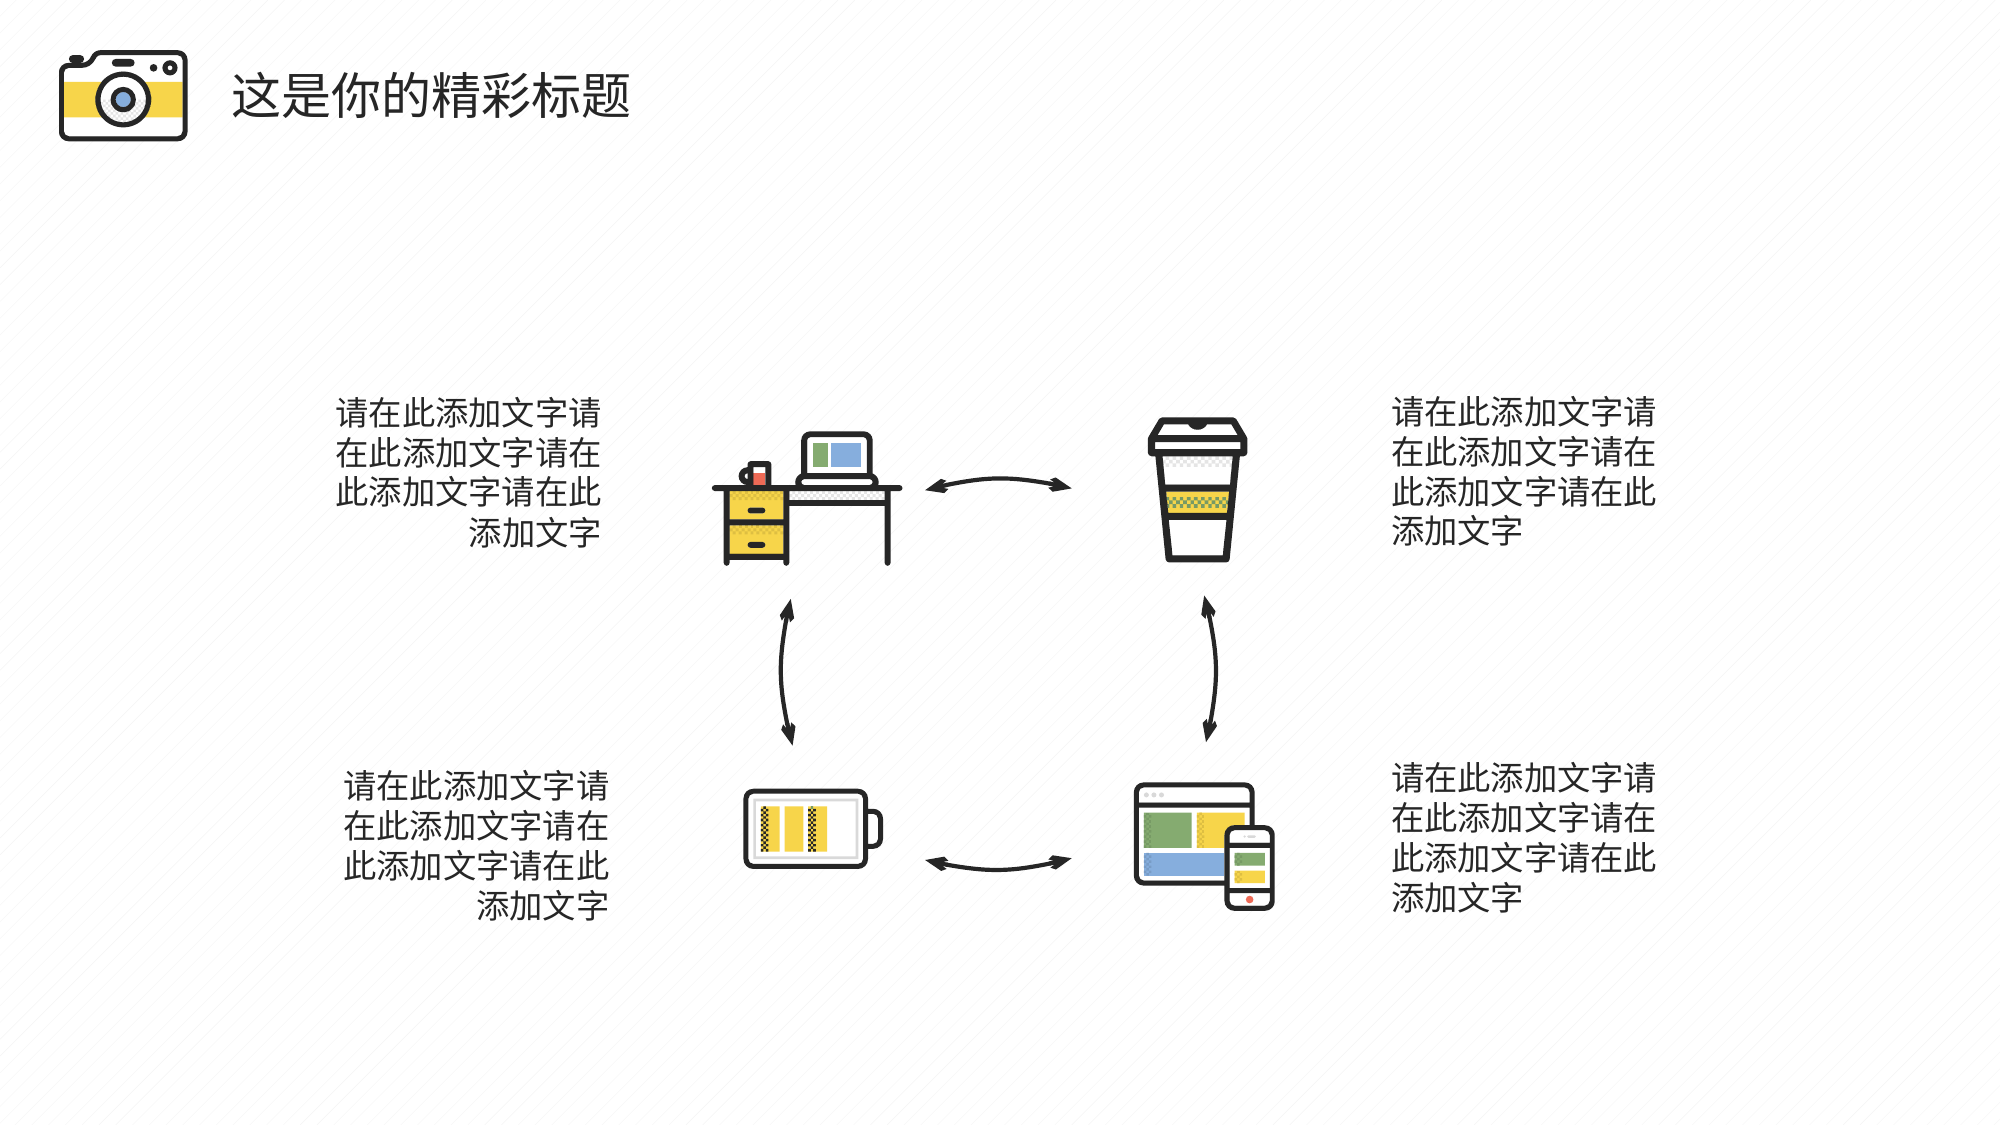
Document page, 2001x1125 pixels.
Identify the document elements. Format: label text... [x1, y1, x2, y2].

text_box 请在此添加文字请在此添加文字请在此添加文字请在此添加文字 [1376, 383, 1704, 558]
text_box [743, 788, 884, 869]
picture [1133, 781, 1275, 911]
picture [711, 430, 903, 566]
text_box [925, 855, 1072, 872]
picture [59, 49, 189, 141]
text_box 请在此添加文字请在此添加文字请在此添加文字请在此添加文字 [1376, 749, 1704, 925]
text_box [1147, 417, 1248, 563]
text_box [779, 598, 795, 746]
text_box [1201, 595, 1218, 743]
text_box 请在此添加文字请在此添加文字请在此添加文字请在此添加文字 [296, 757, 625, 933]
text_box 请在此添加文字请在此添加文字请在此添加文字请在此添加文字 [289, 384, 617, 559]
text_box [925, 477, 1072, 493]
text_box 这是你的精彩标题 [217, 57, 689, 133]
